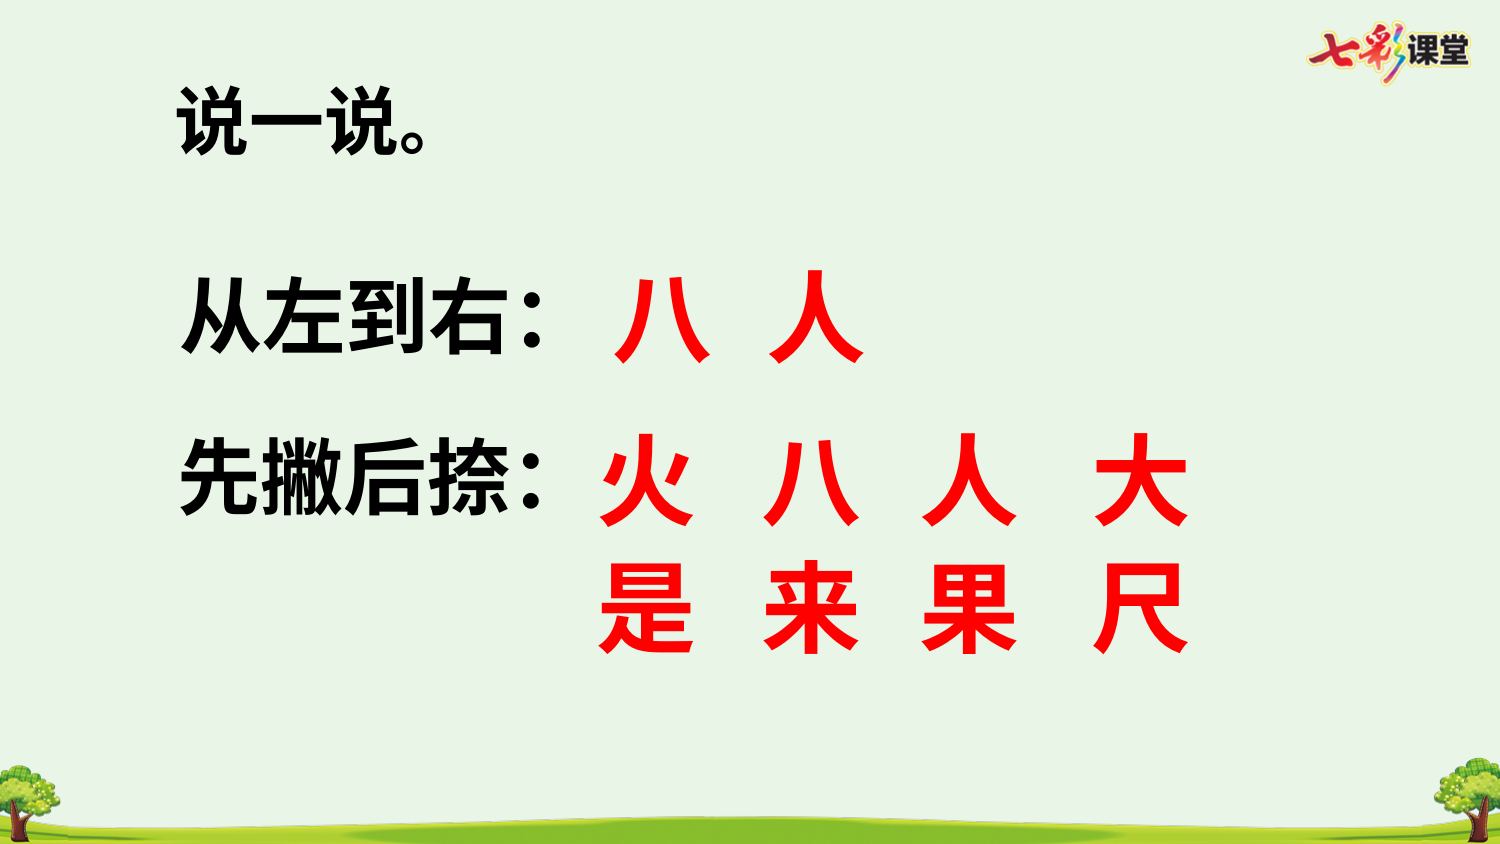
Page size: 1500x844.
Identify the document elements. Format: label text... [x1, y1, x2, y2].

text_box 火 [553, 382, 729, 542]
picture [0, 750, 1500, 844]
text_box 大 [1048, 381, 1235, 541]
text_box 果 [876, 508, 1056, 702]
text_box 说一说。 [159, 67, 911, 173]
text_box 人 [723, 219, 909, 399]
text_box 尺 [1048, 508, 1235, 702]
text_box 是 [553, 508, 729, 702]
text_box 来 [718, 508, 890, 702]
text_box 从左到右： [164, 256, 588, 372]
picture [1305, 20, 1473, 87]
text_box 八 [569, 219, 739, 402]
text_box 八 [718, 382, 890, 542]
text_box 人 [876, 381, 1055, 541]
text_box 先撇后捺： [162, 417, 574, 533]
